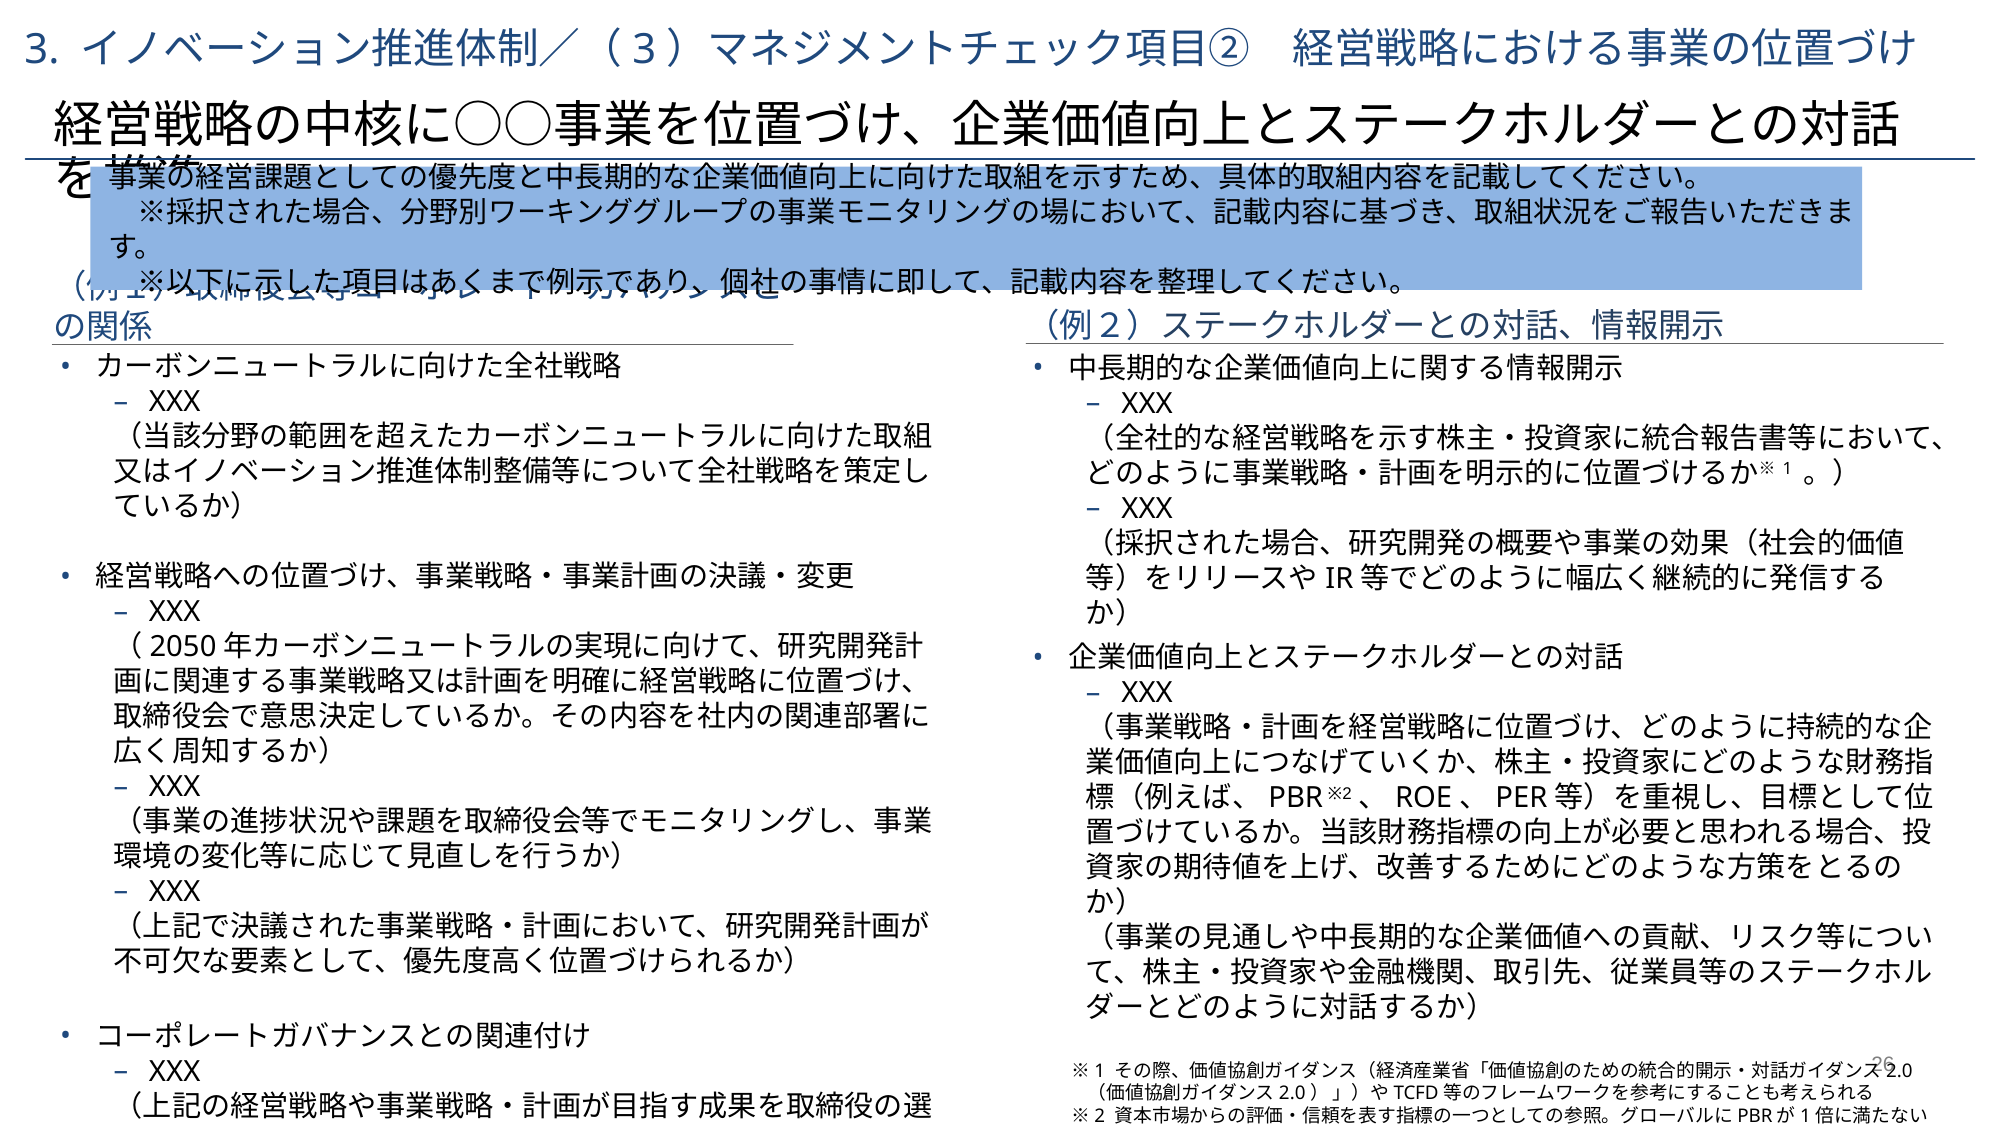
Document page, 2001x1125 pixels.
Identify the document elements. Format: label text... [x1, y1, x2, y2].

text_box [1026, 296, 1944, 345]
text_box 経営戦略の中核に○○事業を位置づけ、企業価値向上とステークホルダーとの対話を推進 [53, 160, 1944, 208]
text_box 事業の経営課題としての優先度と中長期的な企業価値向上に向けた取組を示すため、具体的取組内容を記載してください。 ※採択された場合、分野別ワーキンググループの事業モニタリングの場において、記載内容に基づき、取組状況をご報告いただきます。 ※以下に示した項目はあくまで例示であり、個社の事情に即して、記載内容を整理してください。 [90, 166, 1863, 290]
text_box 中長期的な企業価値向上に関する情報開示 XXX （全社的な経営戦略を示す株主・投資家に統合報告書等において、どのように事業戦略・計画を明示的に位置づけるか※1 。） XXX （採択された場合、研究開発の概要や事業の効果（社会的価値等）をリリースやIR等でどのように幅広く継続的に発信するか） 企業価値向上とステークホルダーとの対話 XXX （事業戦略・計画を経営戦略に位置づけ、どのように持続的な企業価値向上につなげていくか、株主・投資家にどのような財務指標（例えば、PBR ※2、ROE、PER等）を重視し、目標として位置づけているか。当該財務指標の向上が必要と思われる場合、投資家の期待値を上げ、改善するためにどのような方策をとるのか） （事業の見通しや中長期的な企業価値への貢献、リスク等について、株主・投資家や金融機関、取引先、従業員等のステークホルダーとどのように対話するか） ※1 その際、価値協創ガイダンス（経済産業省「価値協創のための統合的開示・対話ガイダンス2.0 （価値協創ガイダンス2.0） 」）やTCFD等のフレームワークを参考にすることも考えられる ※2 資本市場からの評価・信頼を表す指標の一つとしての参照。グローバルにPBRが1倍に満たない業種等も存在するが、基本的には、企業価値が解散価値を下回る1倍以下の企業は、将来的に1倍を超える努力が期待される。ただし、グローバルにPBRが1倍に満たない業種等では、競合企業平均を目安にすることも考えられる。 [1014, 349, 1944, 1108]
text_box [52, 297, 794, 346]
text_box カーボンニュートラルに向けた全社戦略 XXX （当該分野の範囲を超えたカーボンニュートラルに向けた取組又はイノベーション推進体制整備等について全社戦略を策定しているか） 経営戦略への位置づけ、事業戦略・事業計画の決議・変更 XXX （2050年カーボンニュートラルの実現に向けて、研究開発計画に関連する事業戦略又は計画を明確に経営戦略に位置づけ、取締役会で意思決定しているか。その内容を社内の関連部署に広く周知するか） XXX （事業の進捗状況や課題を取締役会等でモニタリングし、事業環境の変化等に応じて見直しを行うか） XXX （上記で決議された事業戦略・計画において、研究開発計画が不可欠な要素として、優先度高く位置づけられるか） コーポレートガバナンスとの関連付け XXX （上記の経営戦略や事業戦略・計画が目指す成果を取締役の選任、評価、報酬等に反映させる仕組みがあるか） [42, 347, 947, 1125]
text_box 3. イノベーション推進体制／（3）マネジメントチェック項目② 経営戦略における事業の位置づけ [24, 28, 1974, 74]
text_box 経営戦略の中核に○○事業を位置づけ、企業価値向上とステークホルダーとの対話を推進 [53, 99, 1944, 158]
